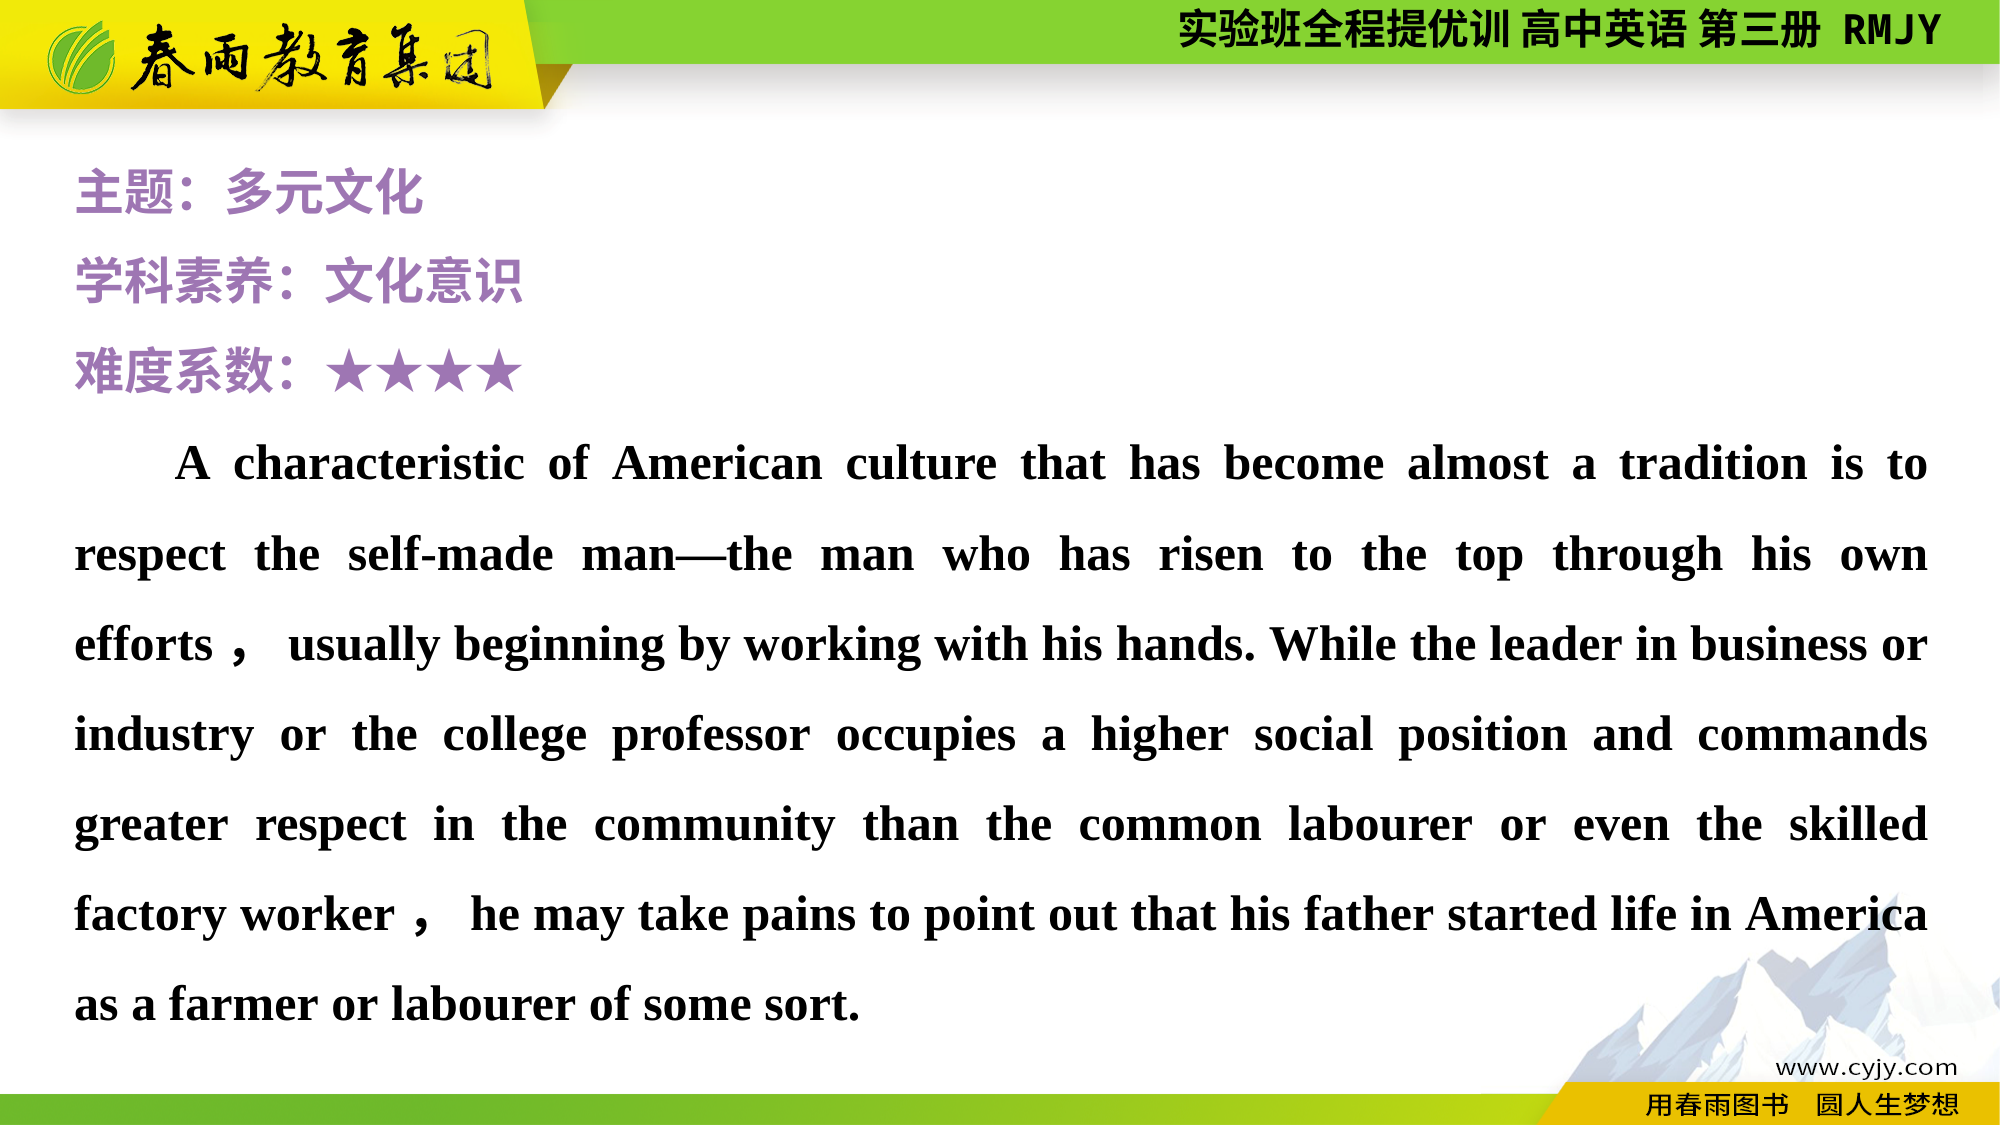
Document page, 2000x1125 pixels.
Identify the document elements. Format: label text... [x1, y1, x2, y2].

list 主题：多元文化 学科素养：文化意识 难度系数：★★★★ A characteristic of American culture that has become almost a tradition is to respect the self-made man—the man who has risen to the top through his own efforts，usually beginning by working with his hands. While the leader in business or industry or the college professor occupies a higher social position and commands greater respect in the community than the common labourer or even the skilled factory worker，he may take pains to point out that his father started life in America as a farmer or labourer of some sort. [59, 122, 1944, 1036]
picture [0, 0, 2000, 1125]
